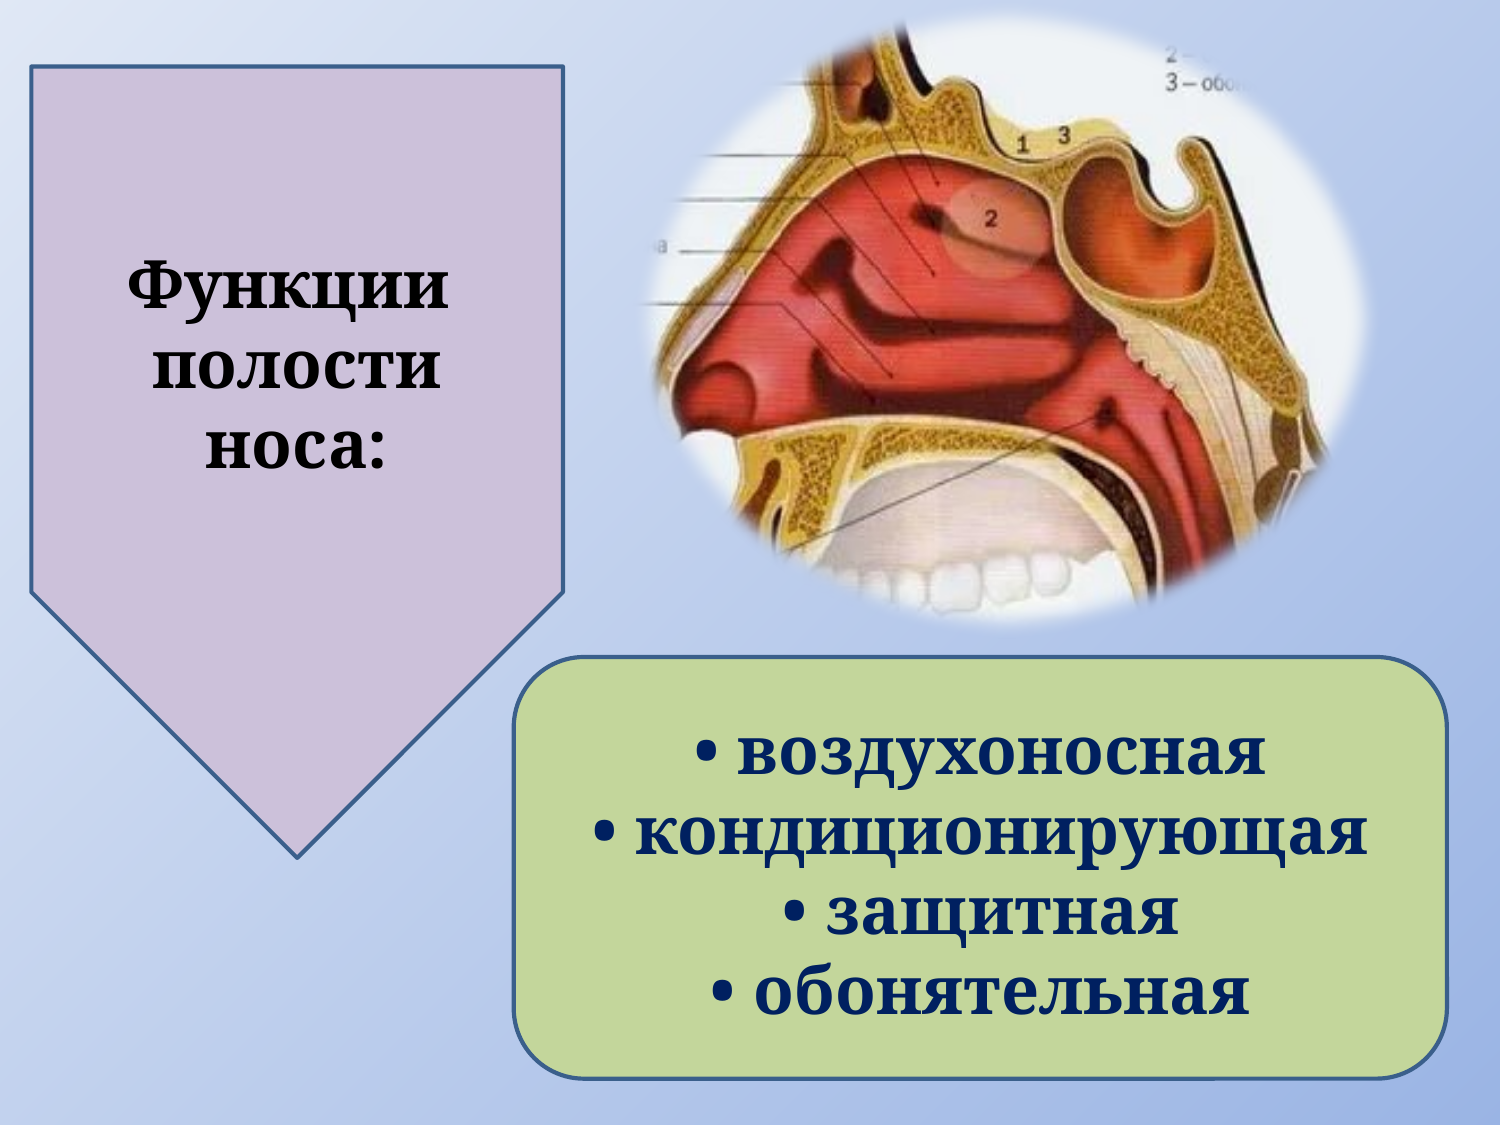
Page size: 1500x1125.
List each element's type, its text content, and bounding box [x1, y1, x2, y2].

text_box Функции полости носа: [109, 234, 485, 490]
text_box • воздухоносная • кондиционирующая • защитная • обонятельная [511, 654, 1450, 1081]
picture [631, 0, 1383, 639]
text_box [29, 64, 566, 860]
